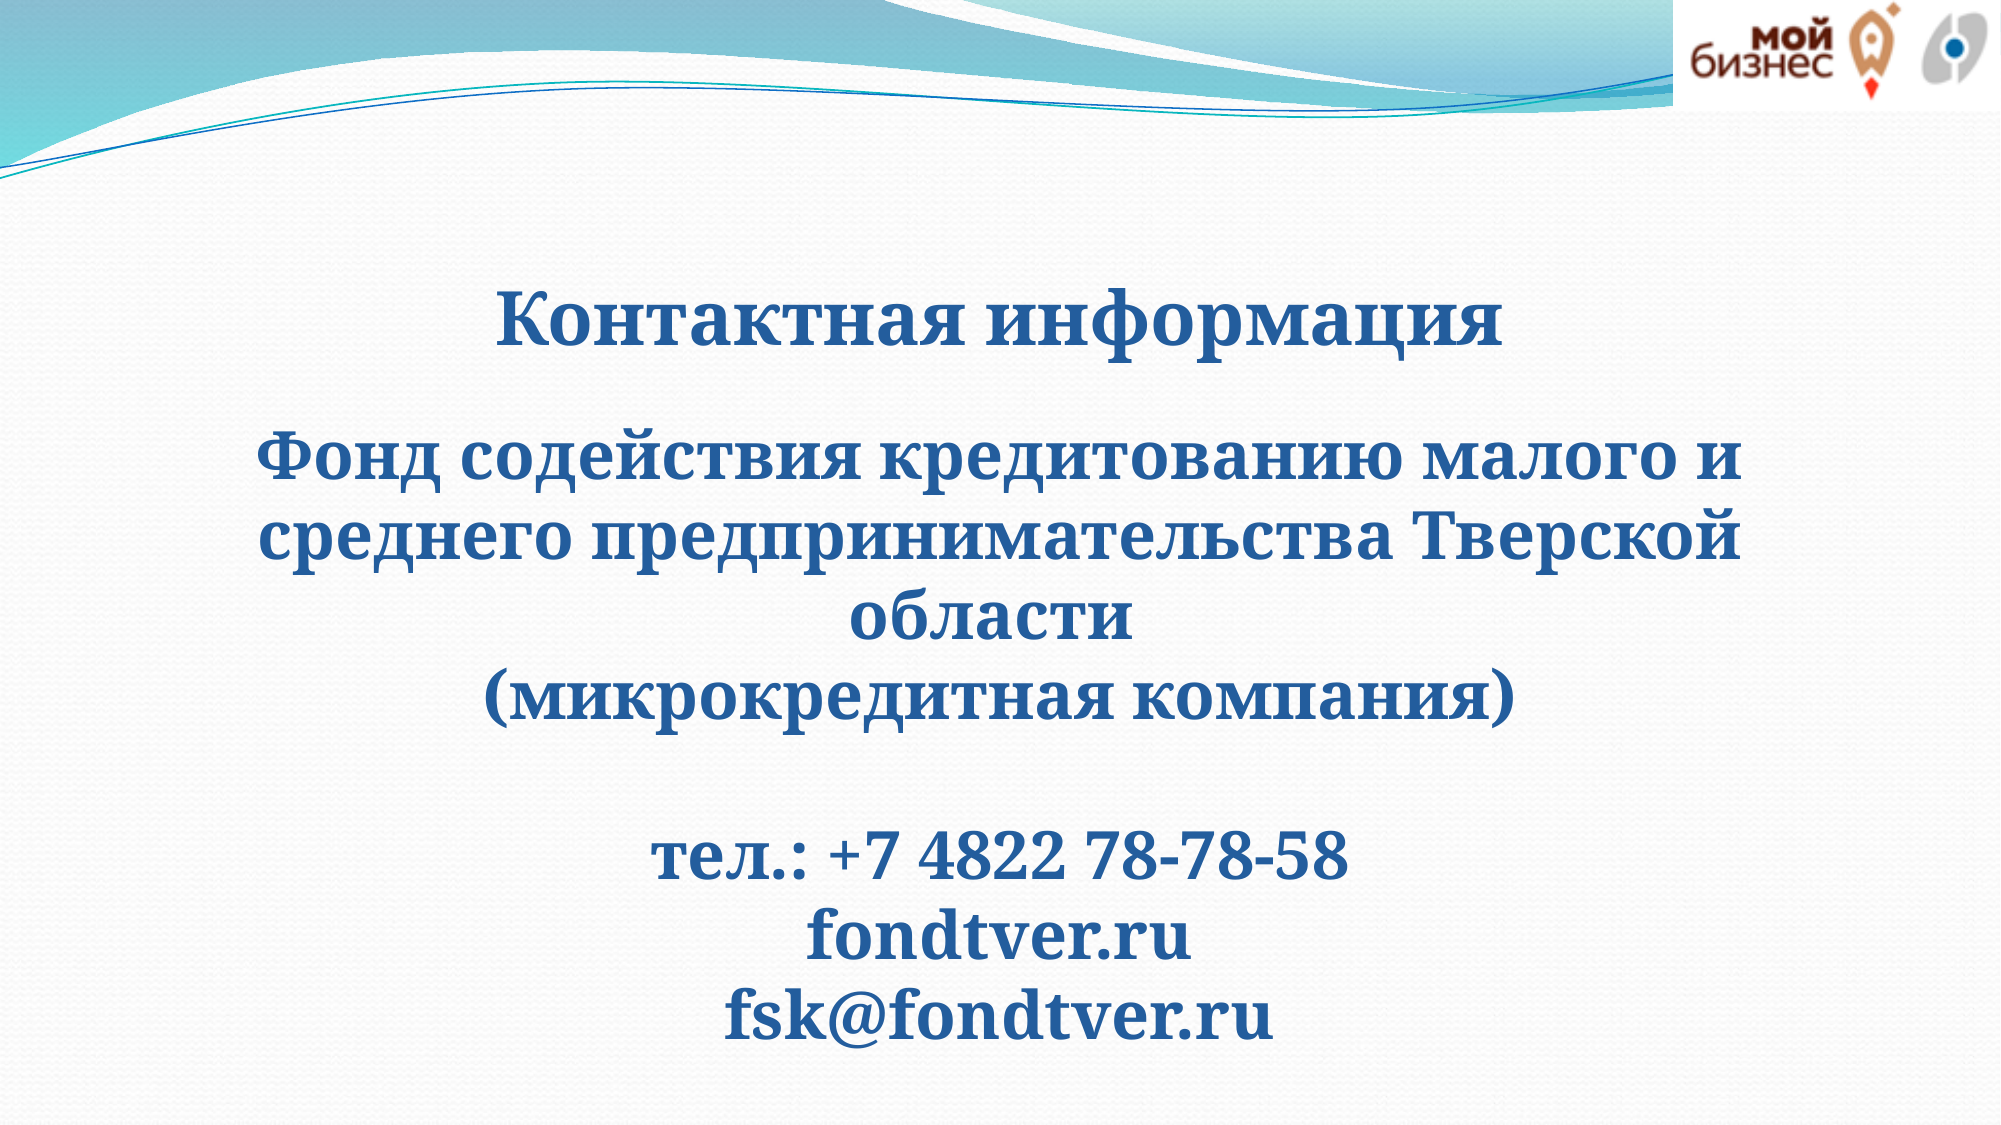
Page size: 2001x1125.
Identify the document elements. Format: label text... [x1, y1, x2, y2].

picture [0, 158, 67, 176]
picture [220, 83, 784, 127]
picture [0, 0, 1671, 164]
picture [1108, 94, 1573, 116]
picture [0, 0, 2001, 1125]
text_box Контактная информация Фонд содействия кредитованию малого и среднего предпринимательства Тверской области (микрокредитная компания) тел.: +7 4822 78-78-58 fondtver.ru fsk@fondtver.ru [96, 172, 1904, 1125]
